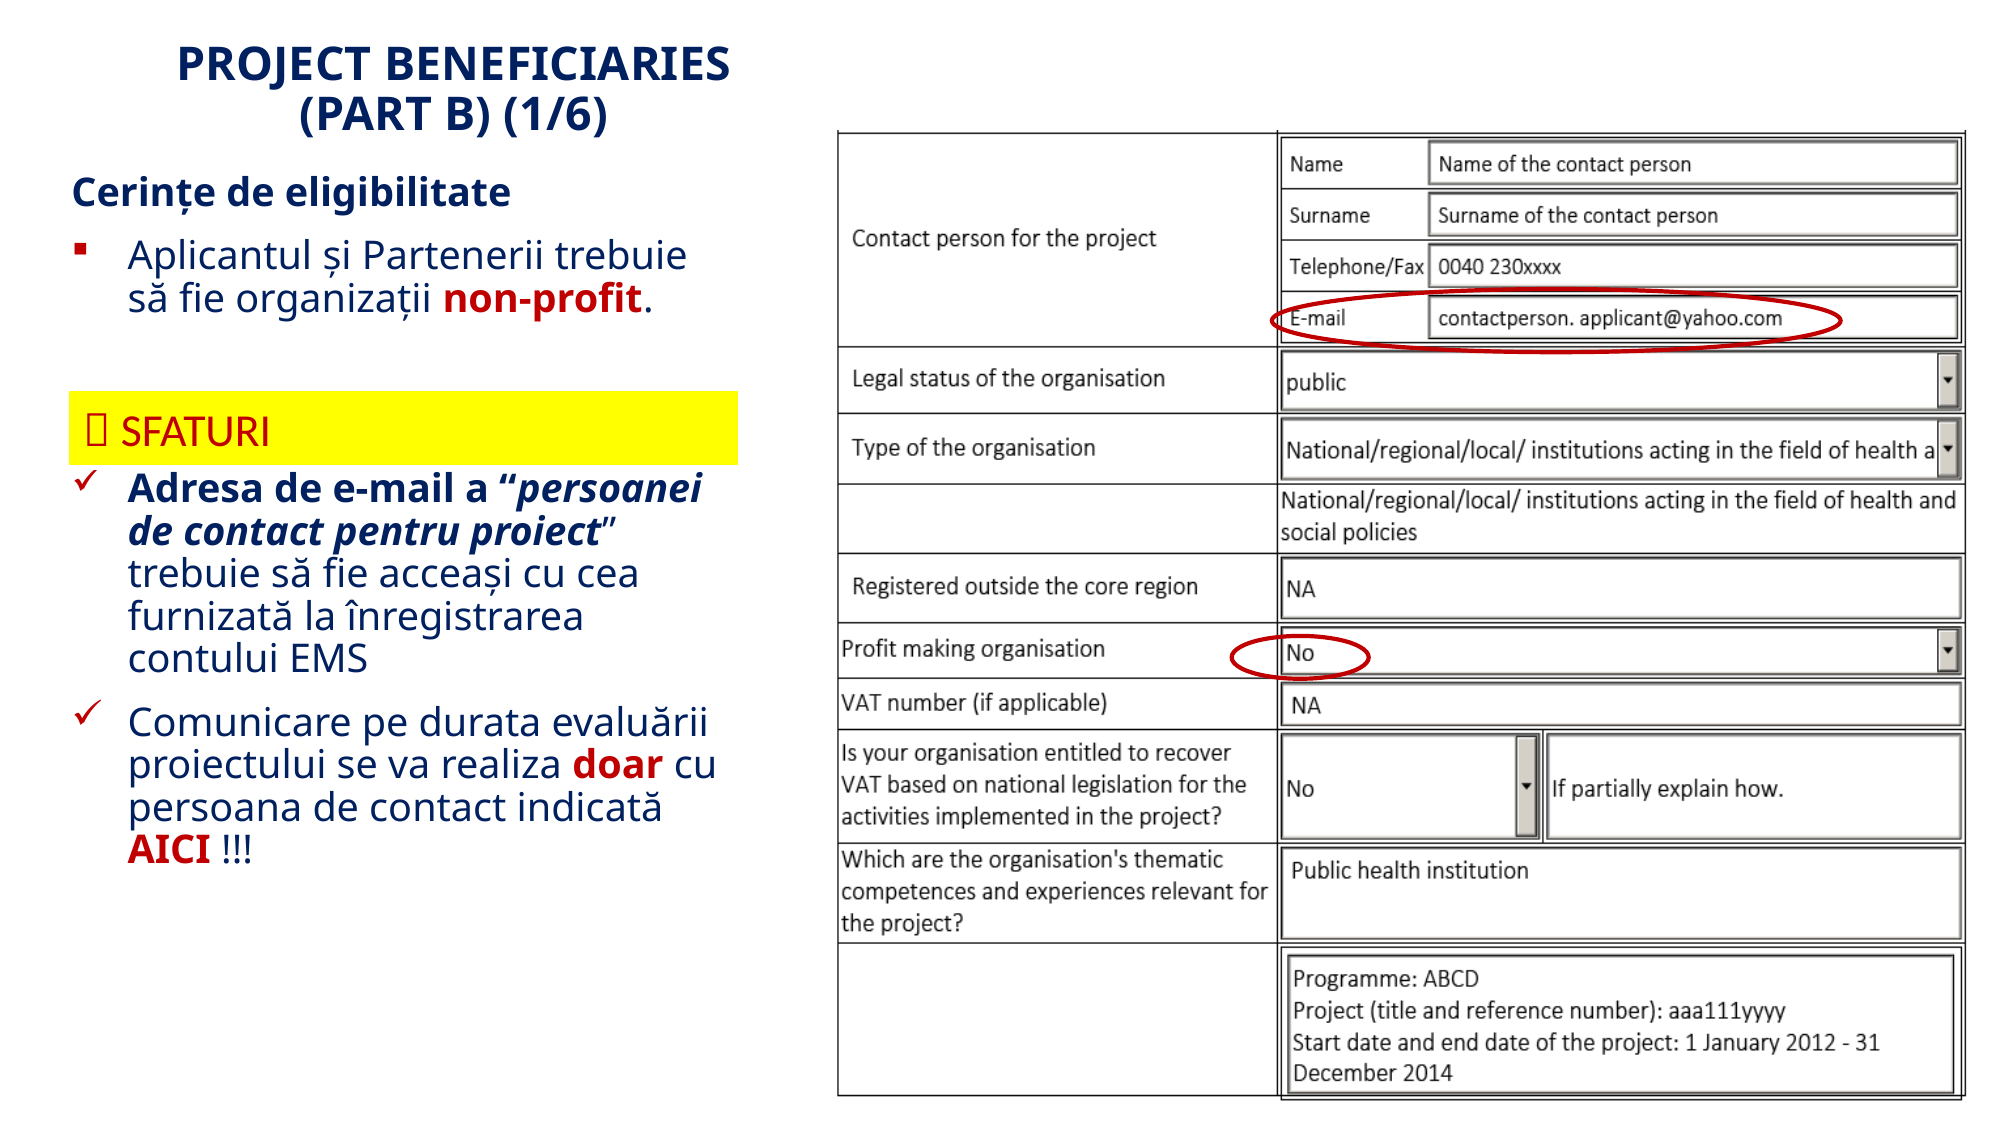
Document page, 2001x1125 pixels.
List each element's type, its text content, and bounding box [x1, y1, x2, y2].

subtitle Cerințe de eligibilitate Aplicantul și Partenerii trebuie să fie organizații non-profit. Adresa de e-mail a “persoanei de contact pentru proiect” trebuie să fie acceași cu cea furnizată la înregistrarea contului EMS Comunicare pe durata evaluării proiectului se va realiza doar cu persoana de contact indicată AICI !!! [56, 164, 750, 972]
table_header  SFATURI [69, 391, 738, 465]
text_box PROJECT BENEFICIARIES (PART B) (1/6) [0, 31, 908, 149]
picture [827, 130, 1974, 1102]
